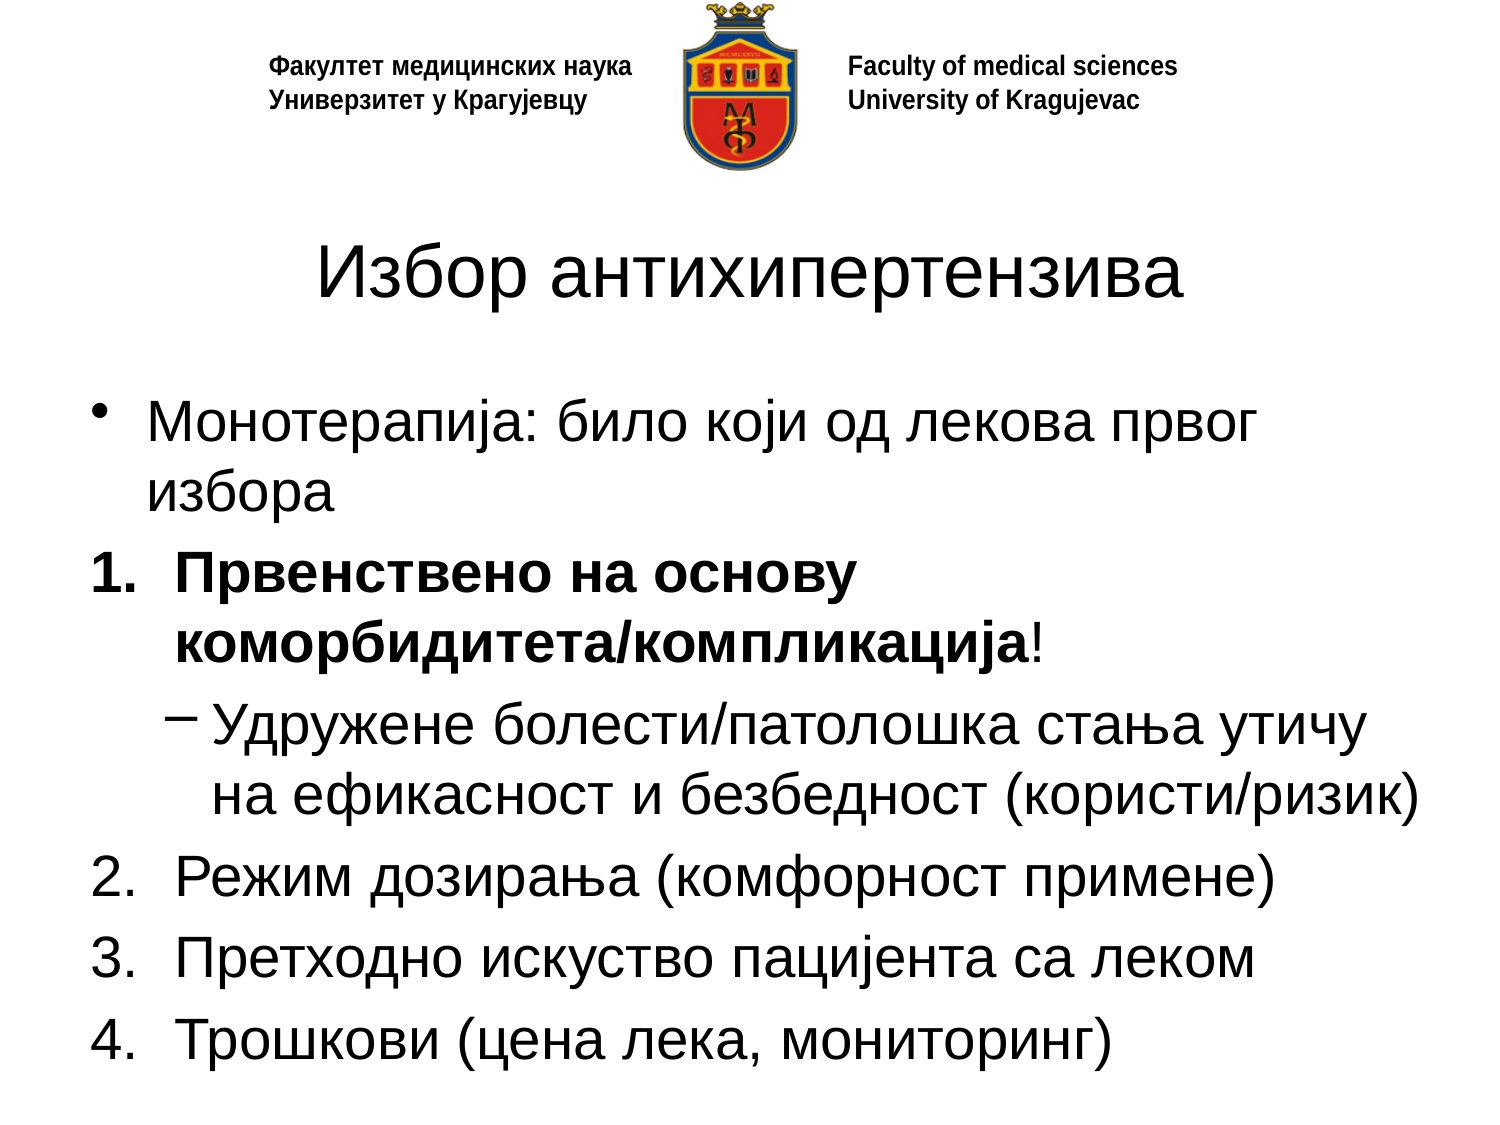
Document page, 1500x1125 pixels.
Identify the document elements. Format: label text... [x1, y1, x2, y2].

list Монотерапија: било који од лекова првог избора Првенствено на основу коморбидитета/компликација! Удружене болести/патолошка стања утичу на ефикасност и безбедност (користи/ризик) Режим дозирања (комфорност примене) Претходно искуство пацијента са леком Трошкови (цена лека, мониторинг) [74, 374, 1448, 1118]
title Избор антихипертензива [74, 173, 1426, 362]
